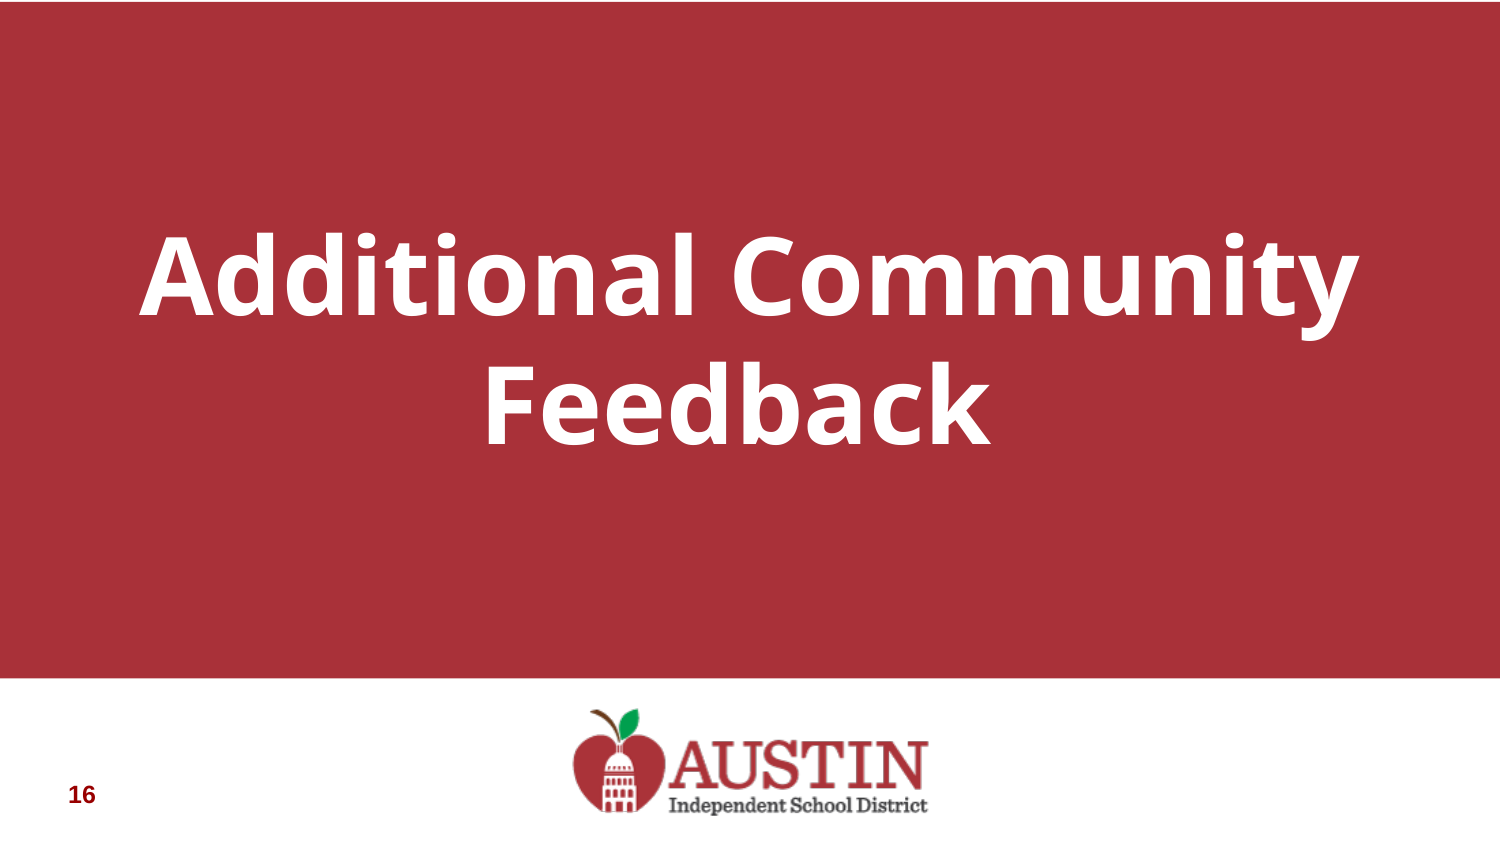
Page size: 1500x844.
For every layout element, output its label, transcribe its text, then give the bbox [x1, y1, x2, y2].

picture [565, 692, 934, 831]
title Additional Community Feedback [51, 29, 1449, 644]
text_box [0, 1, 1500, 679]
slide_number ‹#› [21, 761, 112, 827]
